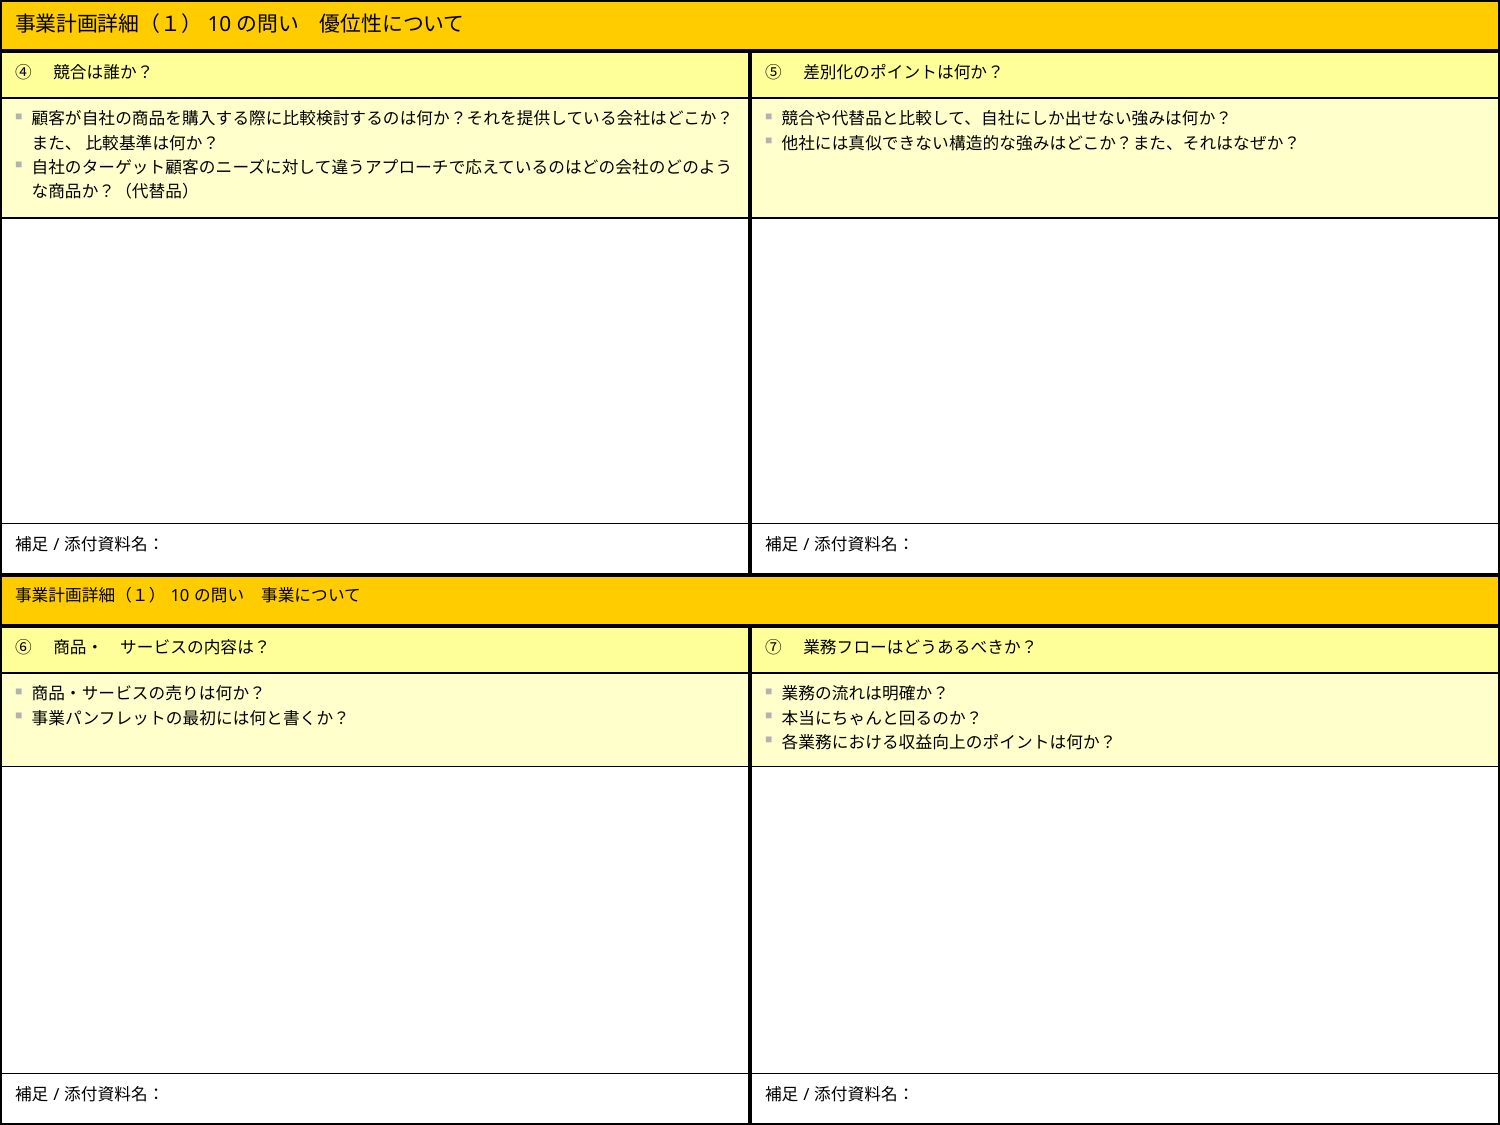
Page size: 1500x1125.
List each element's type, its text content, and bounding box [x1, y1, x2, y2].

table_cell 商品・サービスの売りは何か？ 事業パンフレットの最初には何と書くか？ [2, 674, 748, 766]
table_cell ⑥ 商品・ サービスの内容は？ [2, 628, 748, 672]
table_cell 補足/添付資料名： [2, 1074, 748, 1123]
table_cell ⑦ 業務フローはどうあるべきか？ [752, 628, 1498, 672]
table_cell 業務の流れは明確か？ 本当にちゃんと回るのか？ 各業務における収益向上のポイントは何か？ [752, 674, 1498, 766]
table_cell [752, 767, 1498, 1073]
table_cell ④ 競合は誰か？ [2, 53, 748, 97]
table_cell 事業計画詳細（１）10の問い 事業について [2, 577, 1498, 624]
table_cell 補足/添付資料名： [752, 524, 1498, 573]
table_header 事業計画詳細（１）10の問い 優位性について [2, 2, 1498, 49]
table_cell ⑤ 差別化のポイントは何か？ [752, 53, 1498, 97]
table_cell 補足/添付資料名： [752, 1074, 1498, 1123]
table_cell 補足/添付資料名： [2, 524, 748, 573]
table_cell 顧客が自社の商品を購入する際に比較検討するのは何か？それを提供している会社はどこか？また、 比較基準は何か？ 自社のターゲット顧客のニーズに対して違うアプローチで応えているのはどの会社のどのような商品か？（代替品） [2, 99, 748, 217]
table_cell 競合や代替品と比較して、自社にしか出せない強みは何か？ 他社には真似できない構造的な強みはどこか？また、それはなぜか？ [752, 99, 1498, 217]
table_cell [752, 219, 1498, 523]
table_cell [2, 219, 748, 523]
table_cell [2, 767, 748, 1073]
